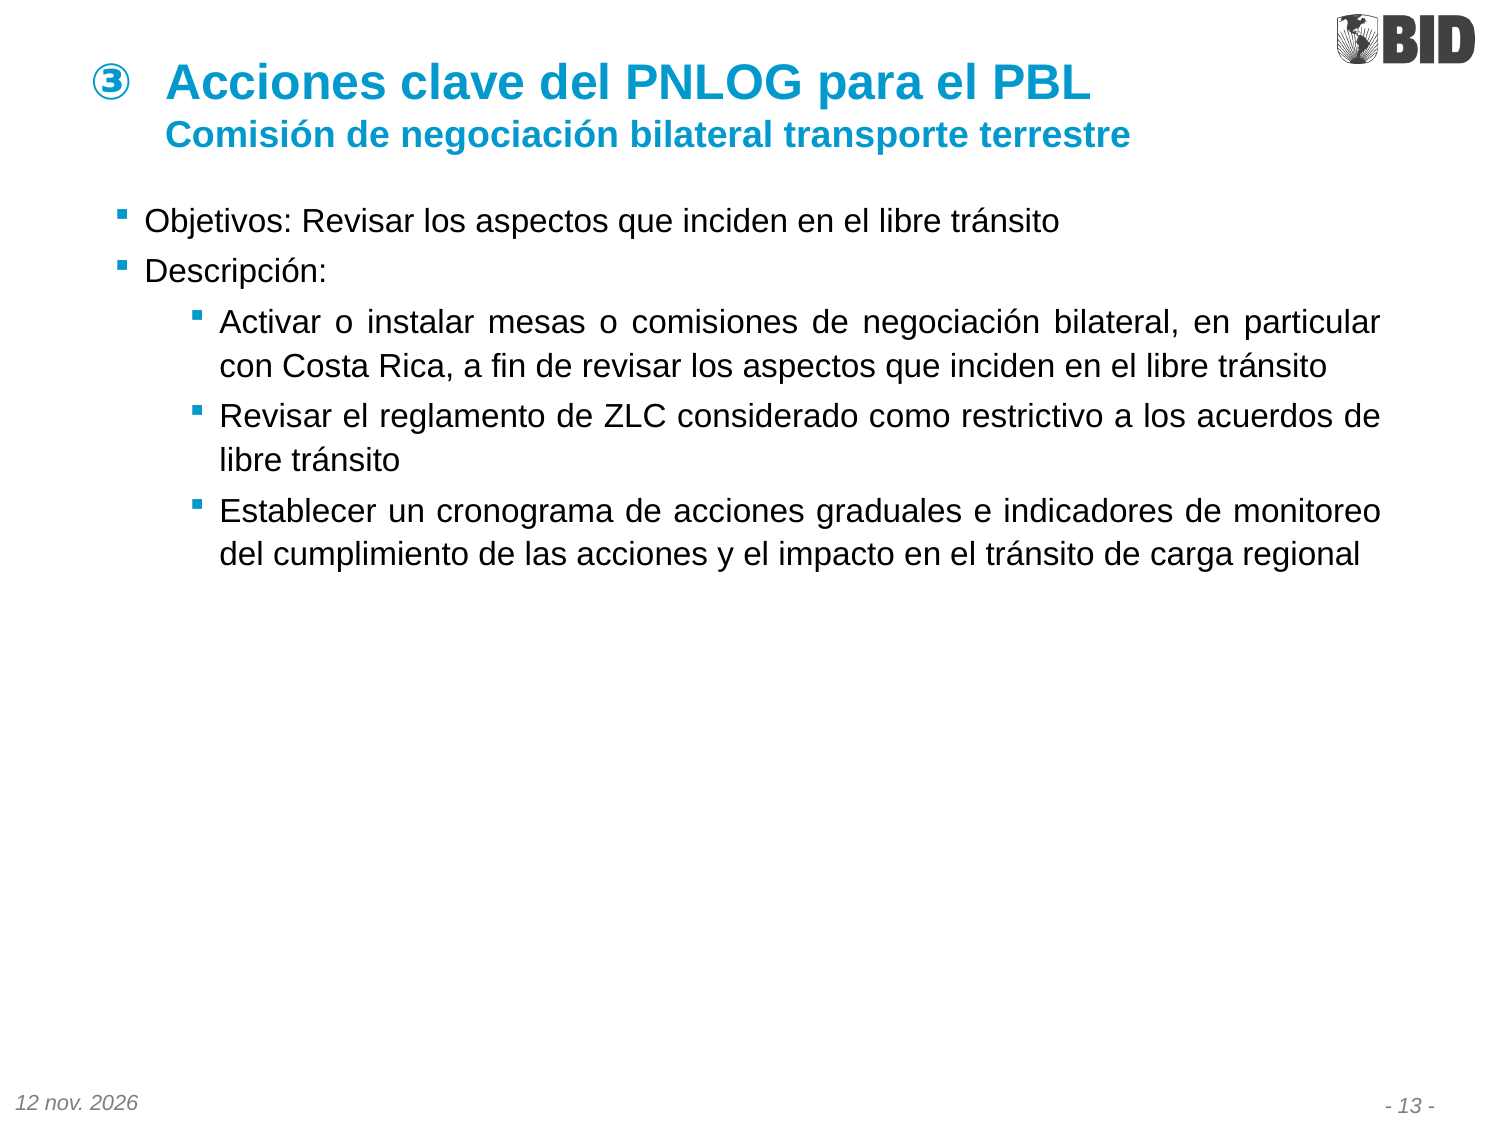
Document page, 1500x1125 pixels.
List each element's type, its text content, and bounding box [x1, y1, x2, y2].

picture [1413, 14, 1475, 64]
slide_number 02-15 [0, 1080, 163, 1125]
text_box Objetivos: Revisar los aspectos que inciden en el libre tránsito Descripción: Activar o instalar mesas o comisiones de negociación bilateral, en particular con Costa Rica, a fin de revisar los aspectos que inciden en el libre tránsito Revisar el reglamento de ZLC considerado como restrictivo a los acuerdos de libre tránsito Establecer un cronograma de acciones graduales e indicadores de monitoreo del cumplimiento de las acciones y el impacto en el tránsito de carga regional [99, 187, 1398, 580]
slide_number - 13 - [1312, 1084, 1451, 1125]
title Acciones clave del PNLOG para el PBL Comisión de negociación bilateral transporte terrestre [75, 0, 1413, 205]
